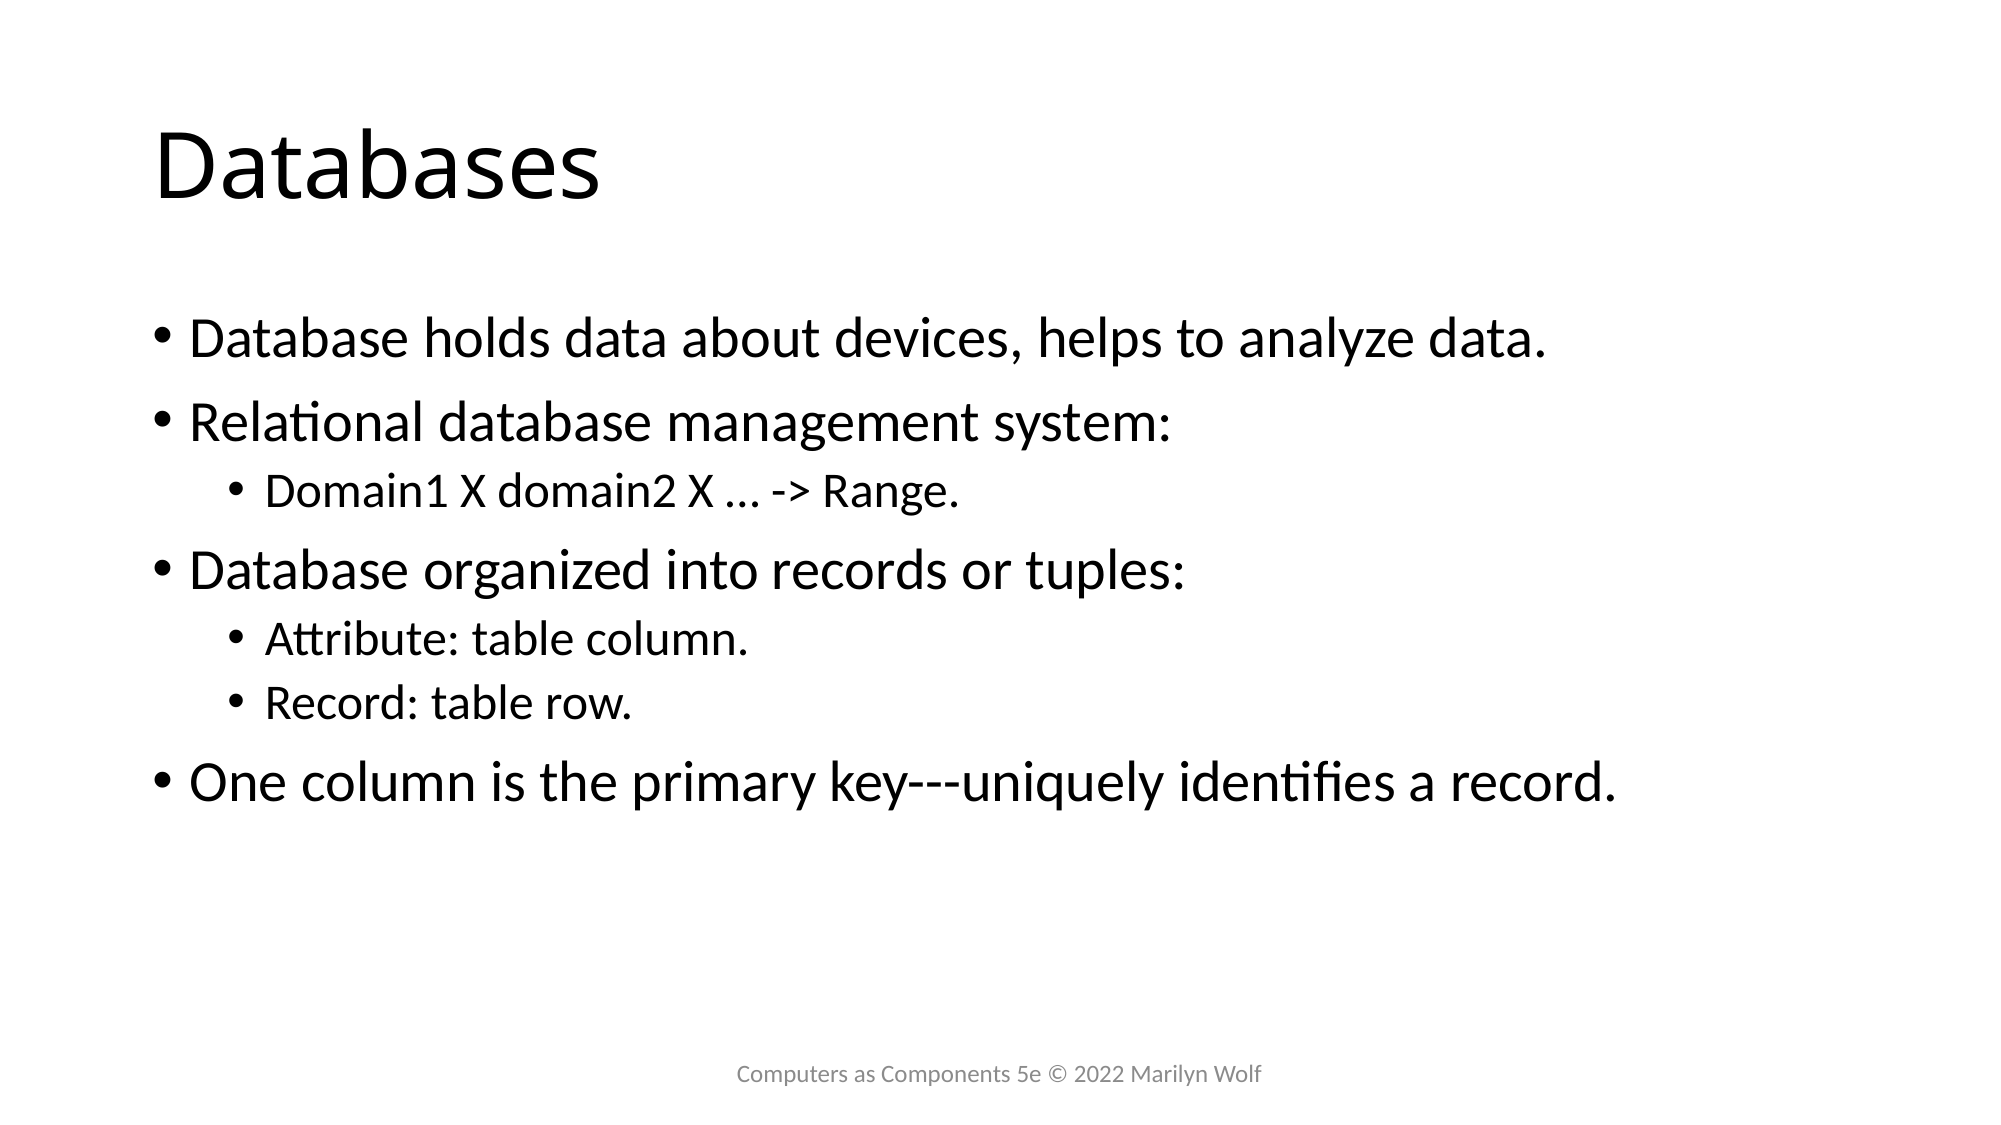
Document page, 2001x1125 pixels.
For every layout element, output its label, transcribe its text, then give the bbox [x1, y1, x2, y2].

title Databases [137, 59, 1863, 278]
list Database holds data about devices, helps to analyze data. Relational database management system: Domain1 X domain2 X … -> Range. Database organized into records or tuples: Attribute: table column. Record: table row. One column is the primary key---uniquely identifies a record. [137, 299, 1863, 1014]
footer Computers as Components 5e © 2022 Marilyn Wolf [662, 1042, 1338, 1103]
